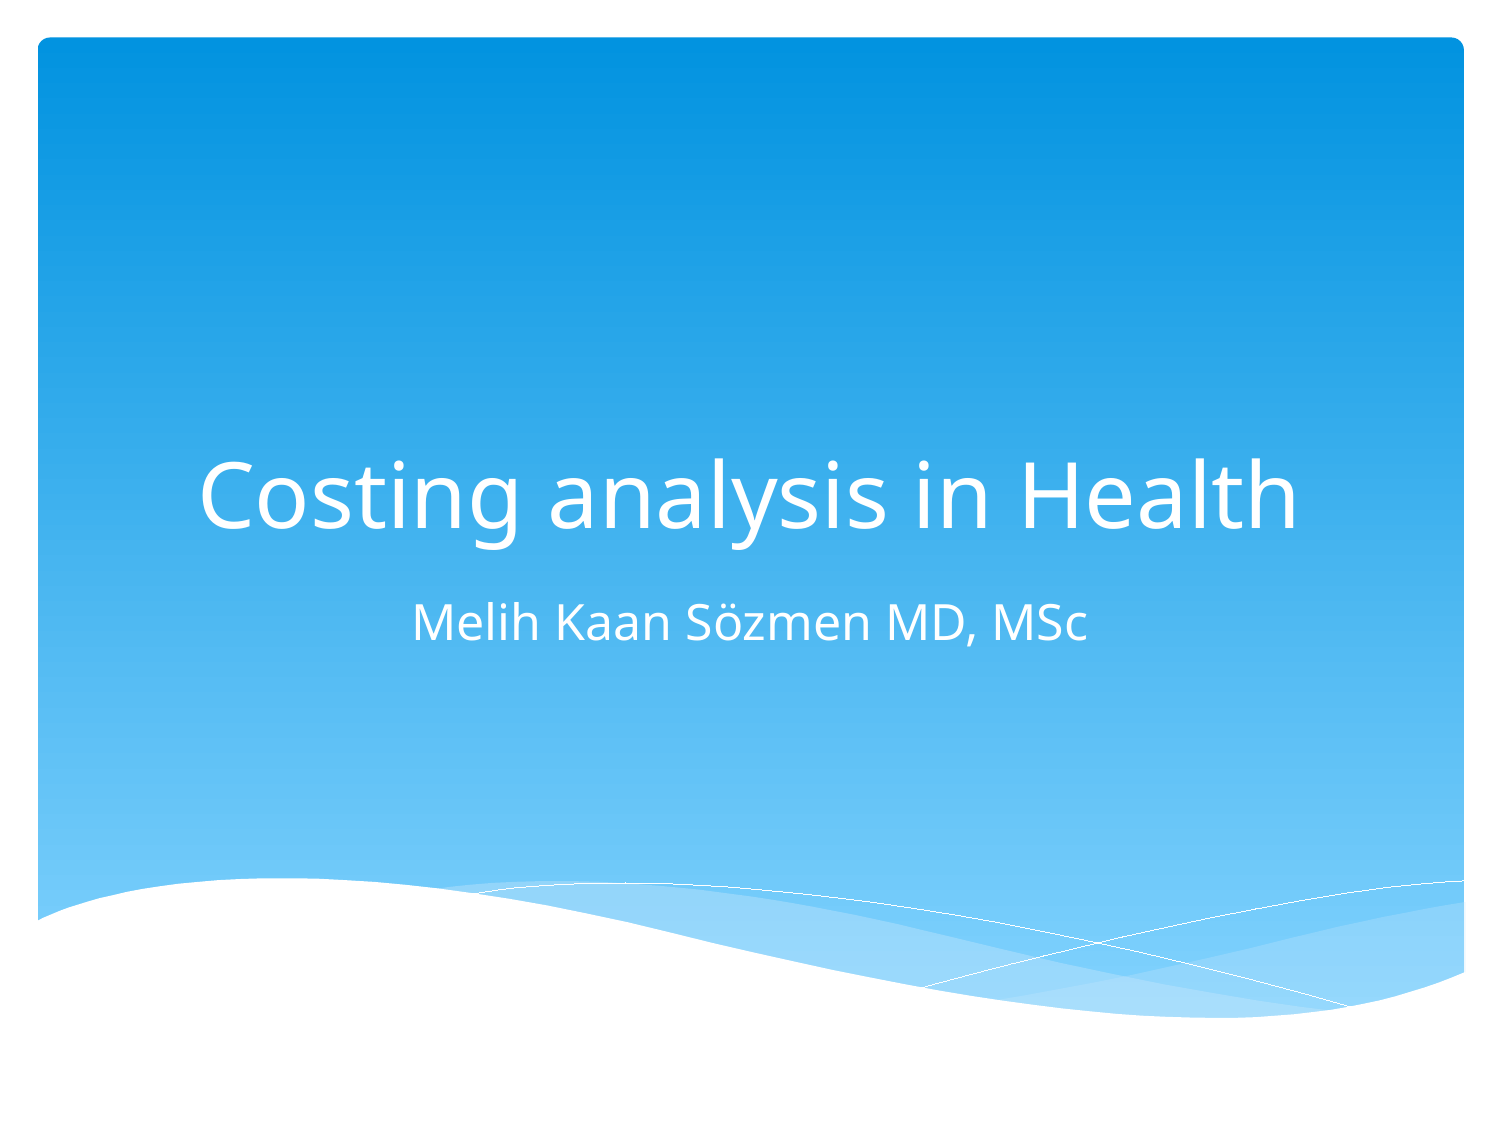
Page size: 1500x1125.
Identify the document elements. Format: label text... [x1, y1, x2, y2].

title Costing analysis in Health [112, 262, 1388, 555]
subtitle Melih Kaan Sözmen MD, MSc [225, 583, 1275, 825]
